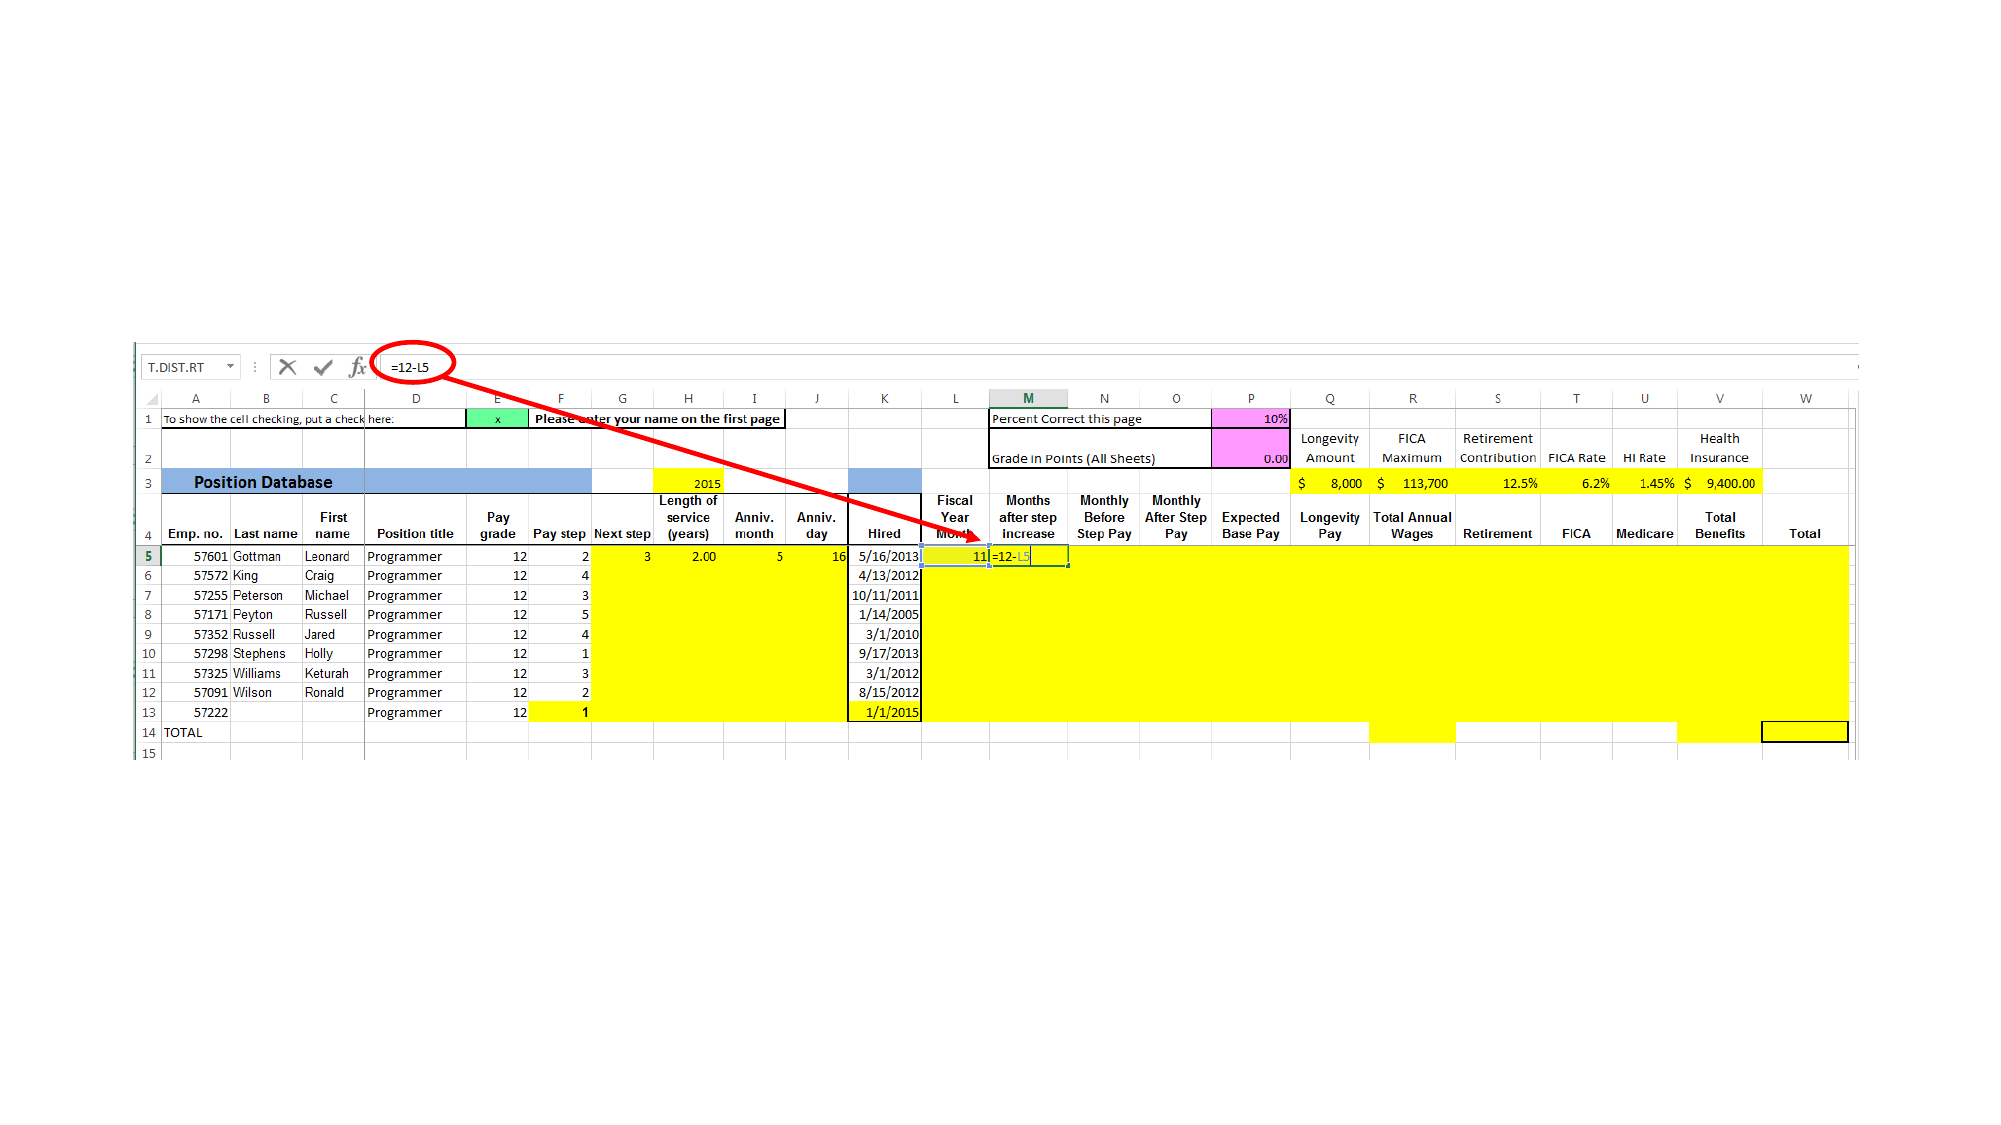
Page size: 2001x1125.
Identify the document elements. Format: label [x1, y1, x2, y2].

list [133, 342, 1859, 760]
text_box [441, 376, 982, 541]
